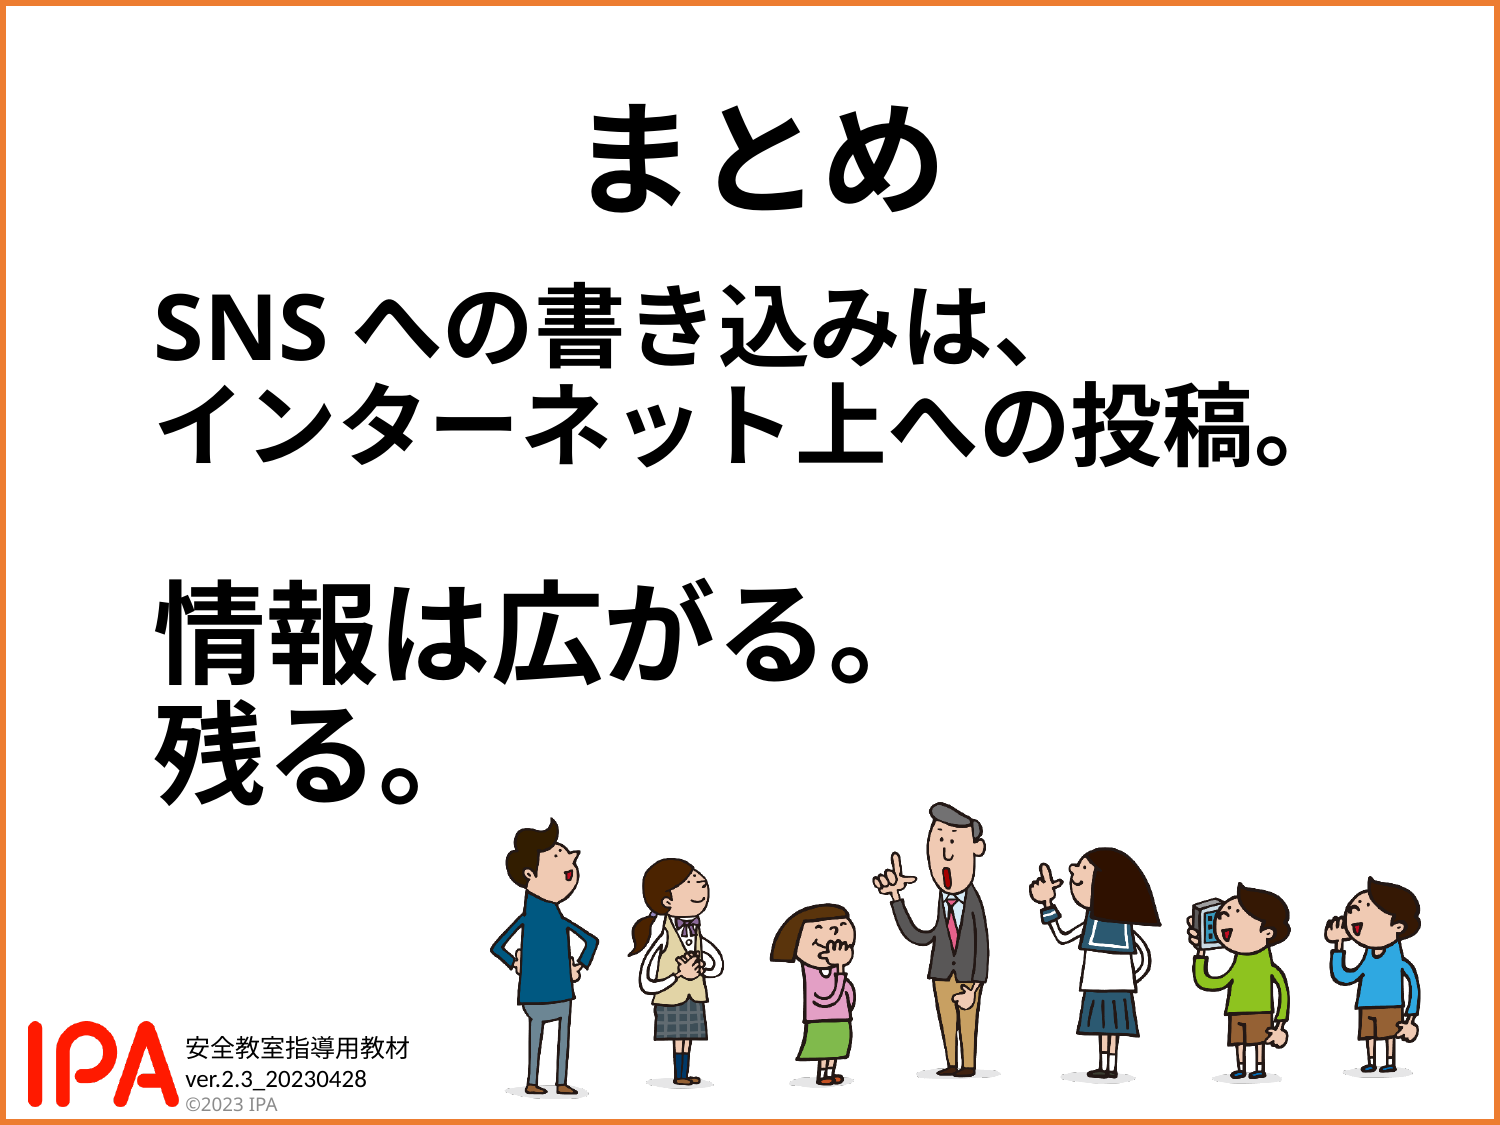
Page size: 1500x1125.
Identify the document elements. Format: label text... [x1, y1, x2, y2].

picture [490, 818, 1421, 1099]
picture [28, 1021, 179, 1107]
title SNSへの書き込みは、 インターネット上への投稿。 情報は広がる。 残る。 [138, 284, 1500, 818]
